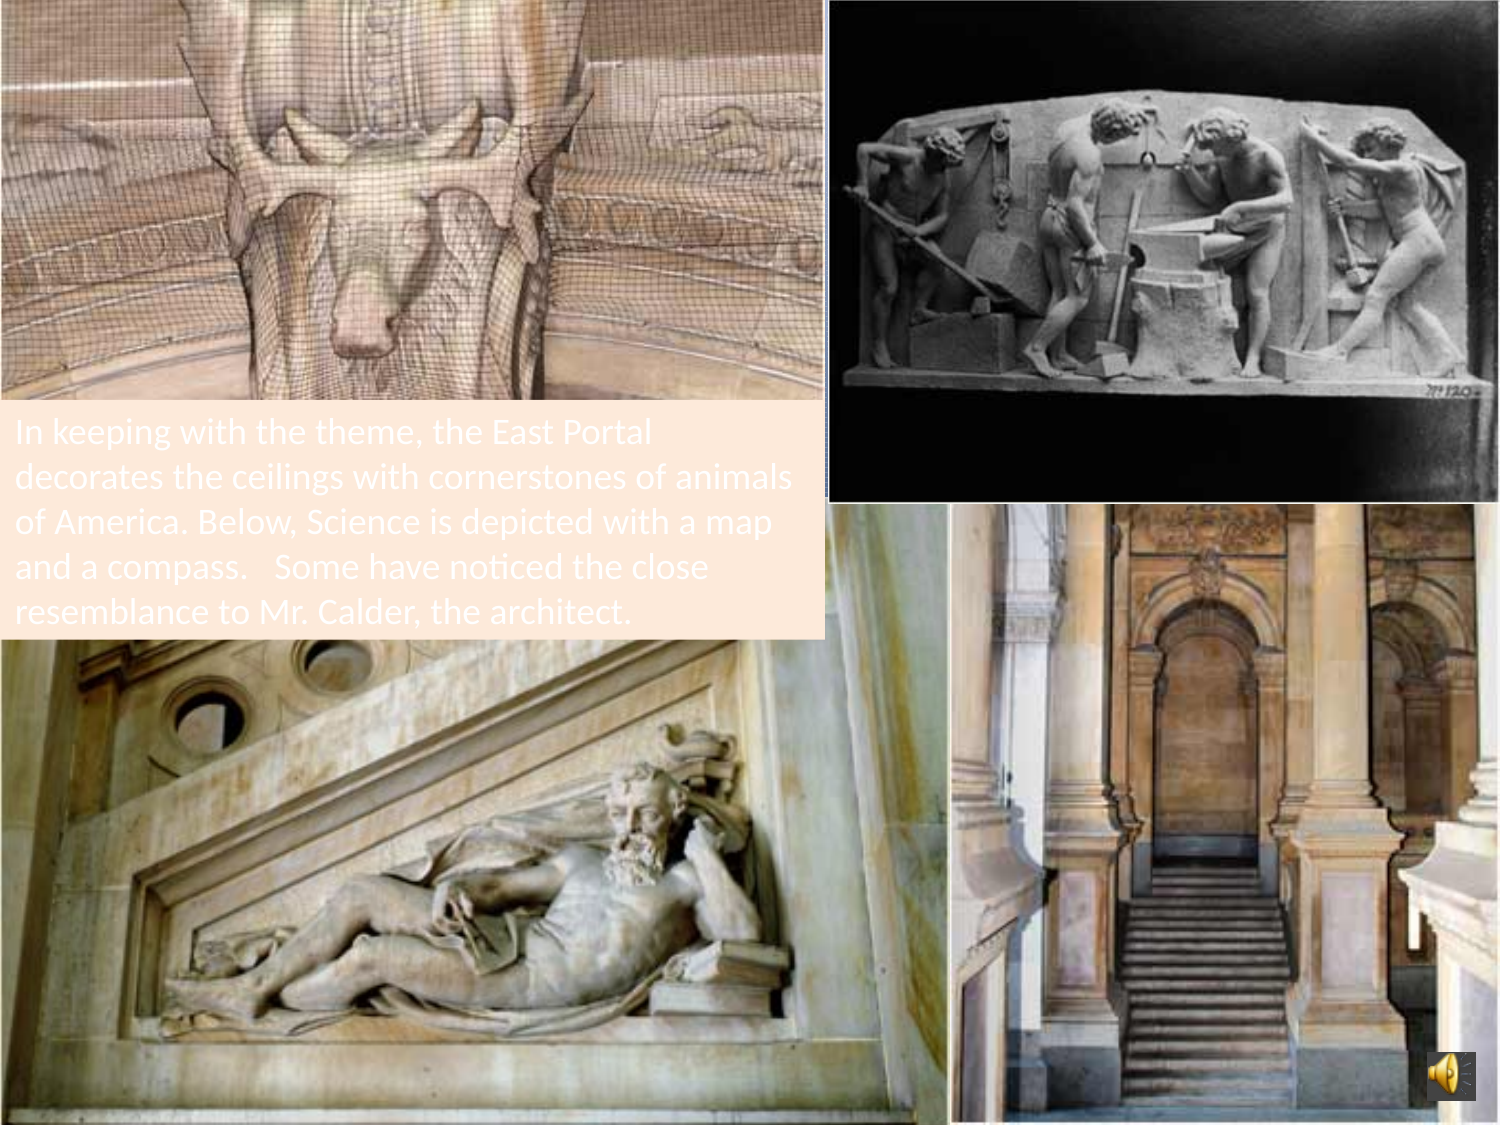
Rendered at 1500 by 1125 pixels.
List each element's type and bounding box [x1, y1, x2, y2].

list [827, 0, 1500, 504]
picture [0, 0, 1500, 1125]
